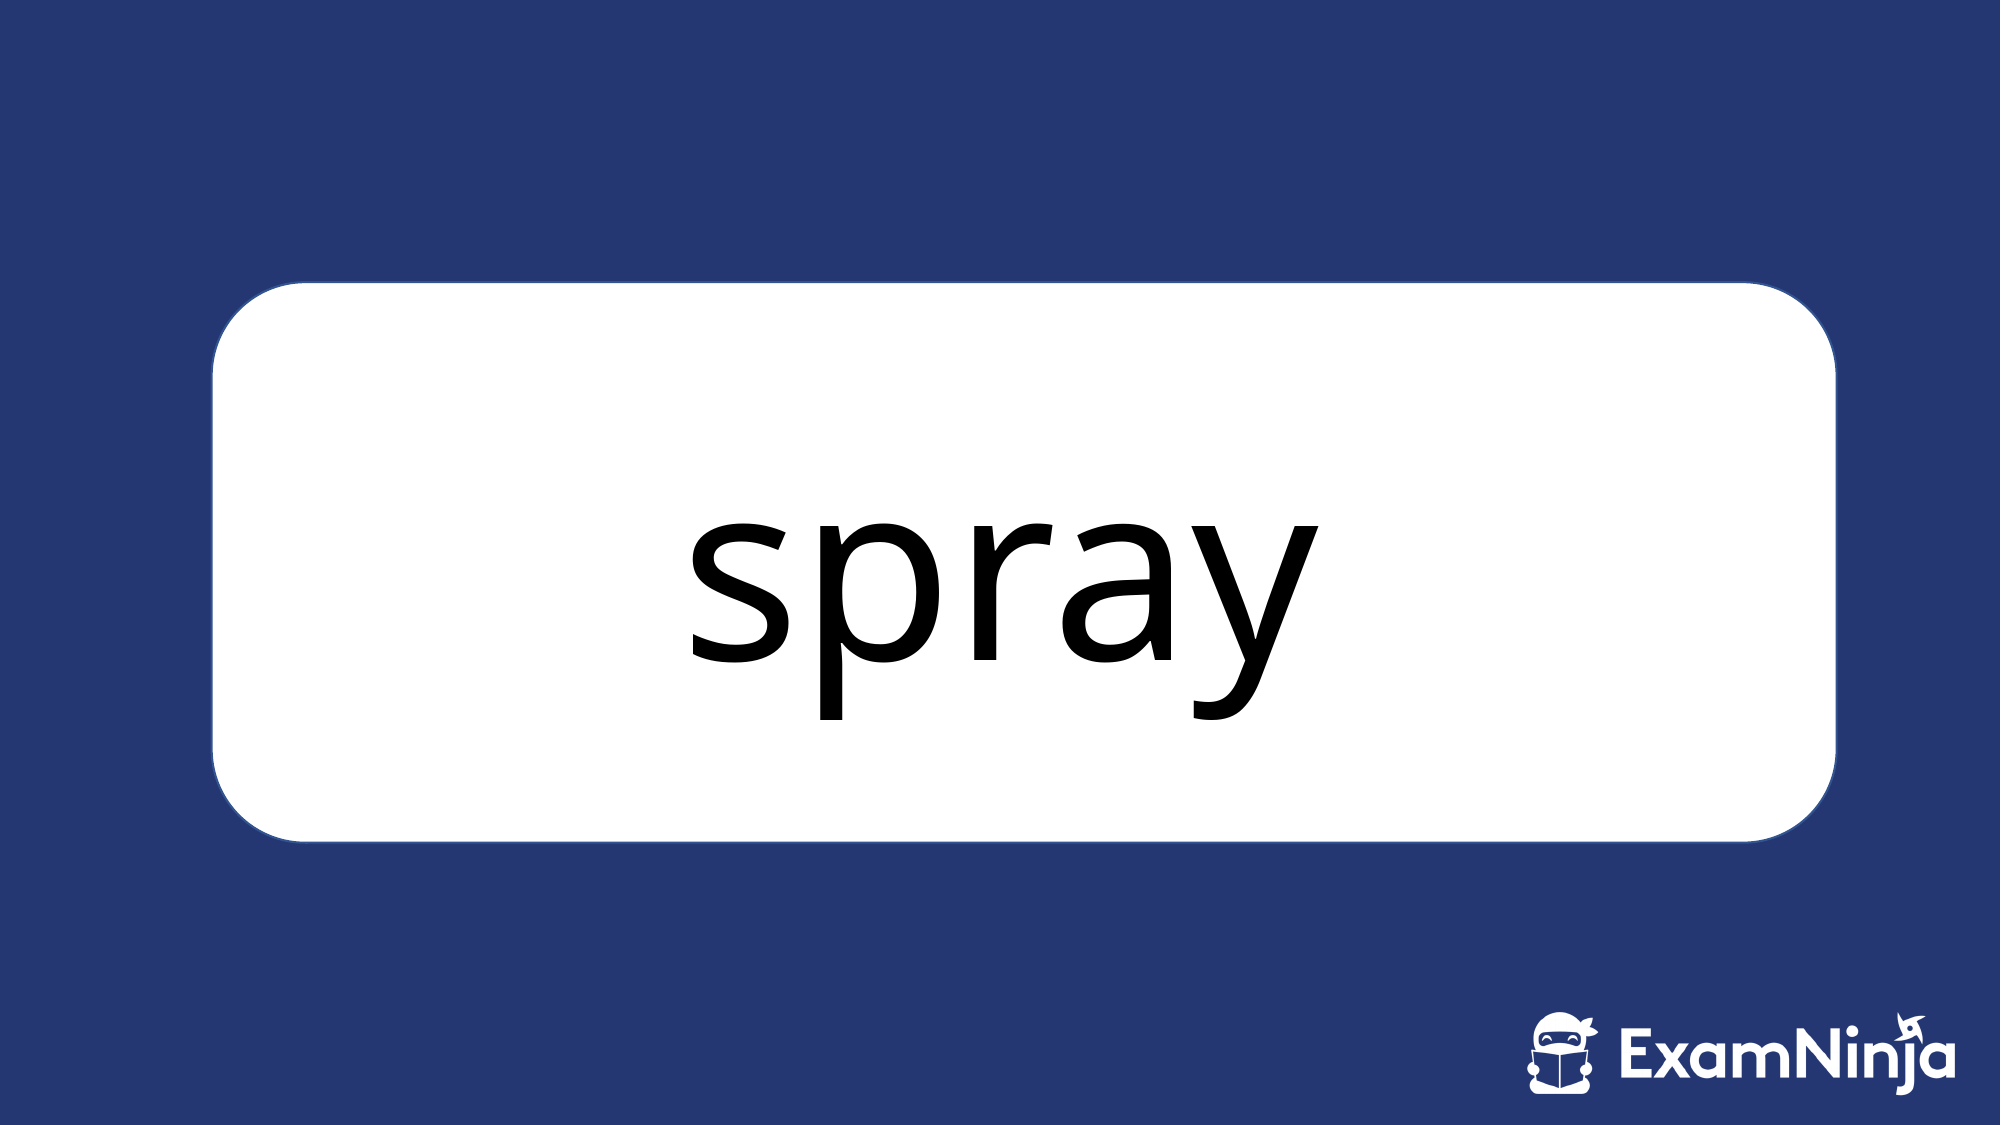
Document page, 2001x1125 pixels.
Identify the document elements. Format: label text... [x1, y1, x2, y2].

text_box [210, 281, 1838, 403]
text_box [210, 719, 1838, 844]
text_box spray [143, 403, 1857, 719]
picture [1501, 1003, 1979, 1102]
